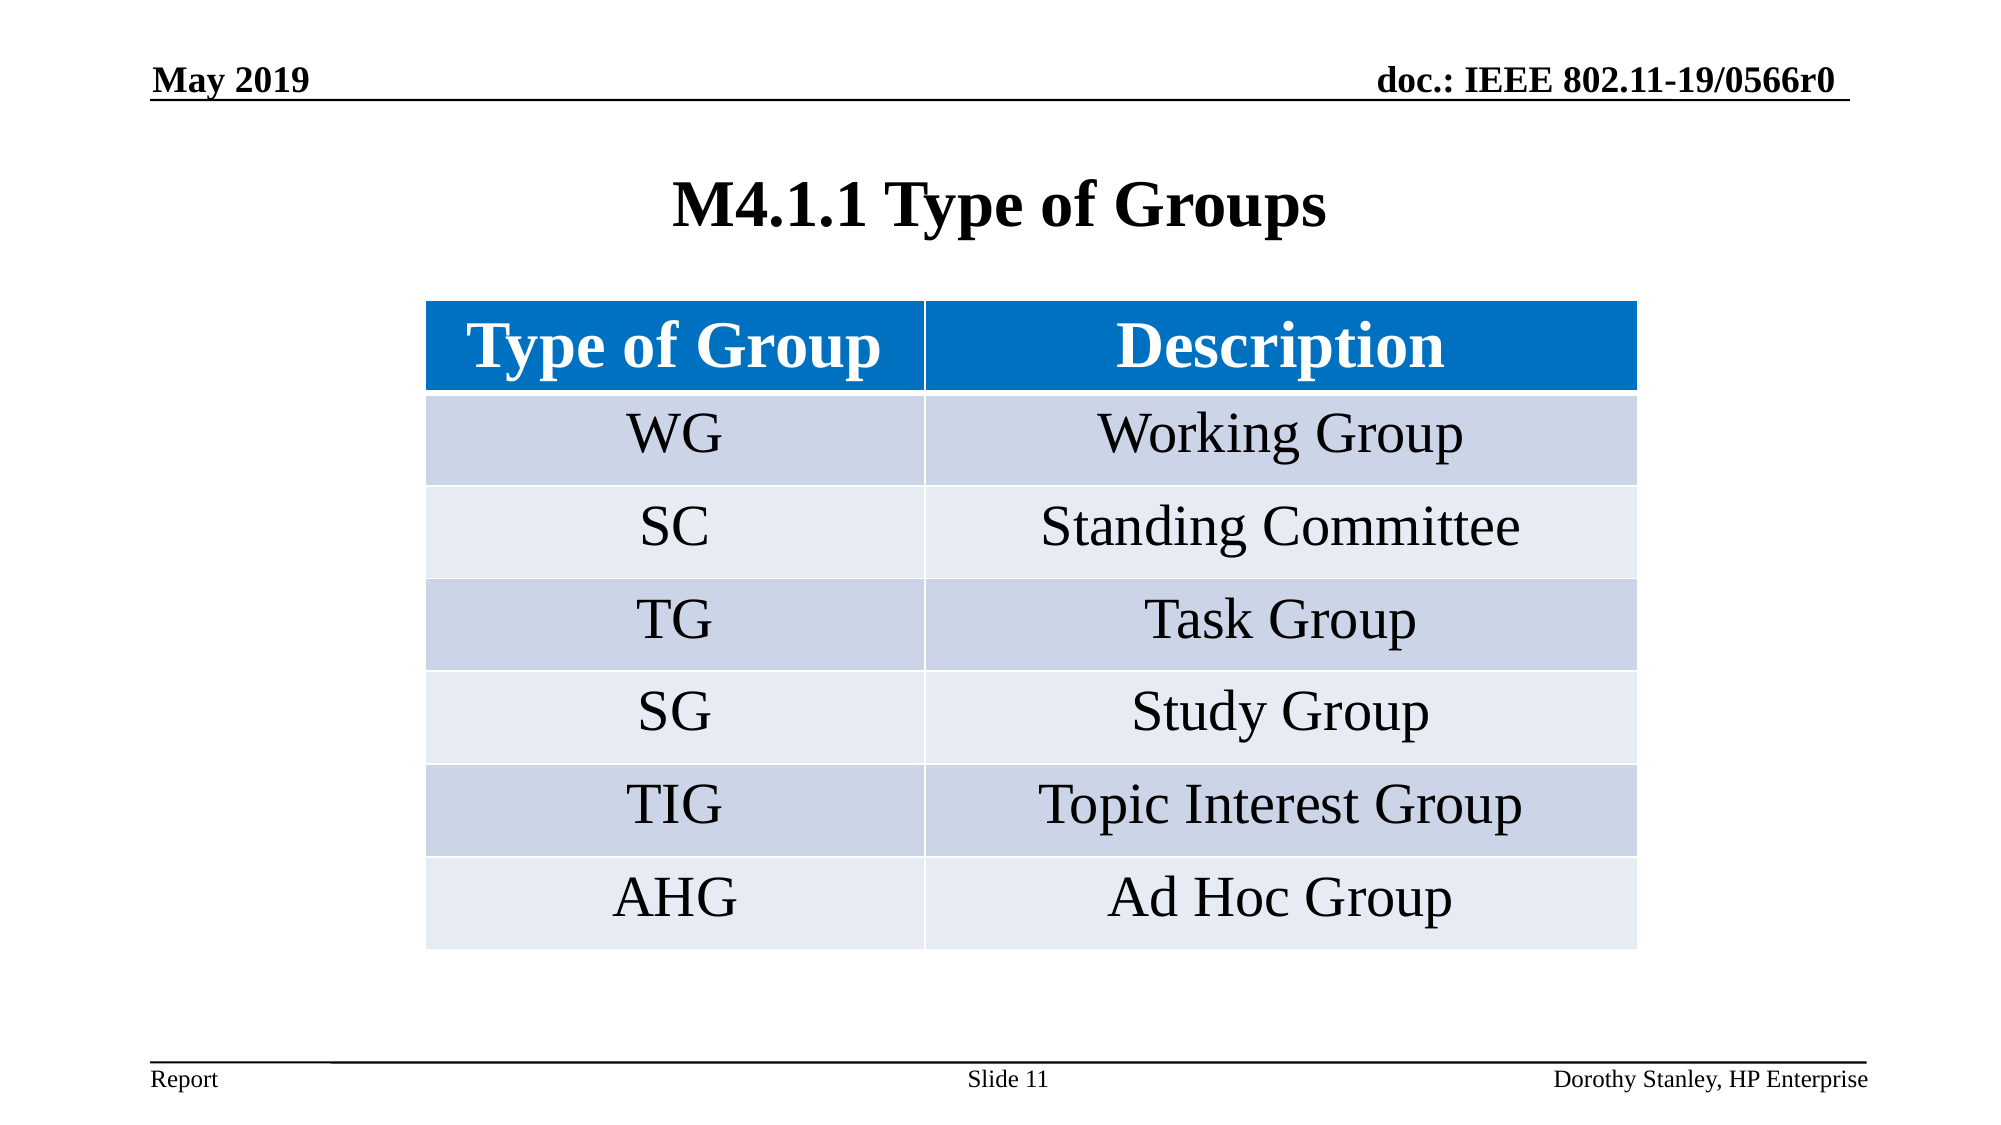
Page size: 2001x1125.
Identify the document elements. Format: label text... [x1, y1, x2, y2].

table_cell AHG [426, 858, 924, 949]
footer Dorothy Stanley, HP Enterprise [1512, 1061, 1869, 1093]
table_cell Working Group [926, 396, 1637, 485]
table_cell SC [426, 487, 924, 578]
table_cell SG [426, 672, 924, 763]
table_header Description [926, 301, 1637, 390]
title M4.1.1 Type of Groups [150, 112, 1850, 288]
table_cell Task Group [926, 579, 1637, 670]
table_cell WG [426, 396, 924, 485]
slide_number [152, 54, 406, 101]
table_cell TG [426, 579, 924, 670]
table_cell TIG [426, 765, 924, 856]
table_cell Standing Committee [926, 487, 1637, 578]
table_cell Ad Hoc Group [926, 858, 1637, 949]
slide_number Slide 11 [964, 1061, 1053, 1093]
table_header Type of Group [426, 301, 924, 390]
table_cell Study Group [926, 672, 1637, 763]
table_cell Topic Interest Group [926, 765, 1637, 856]
